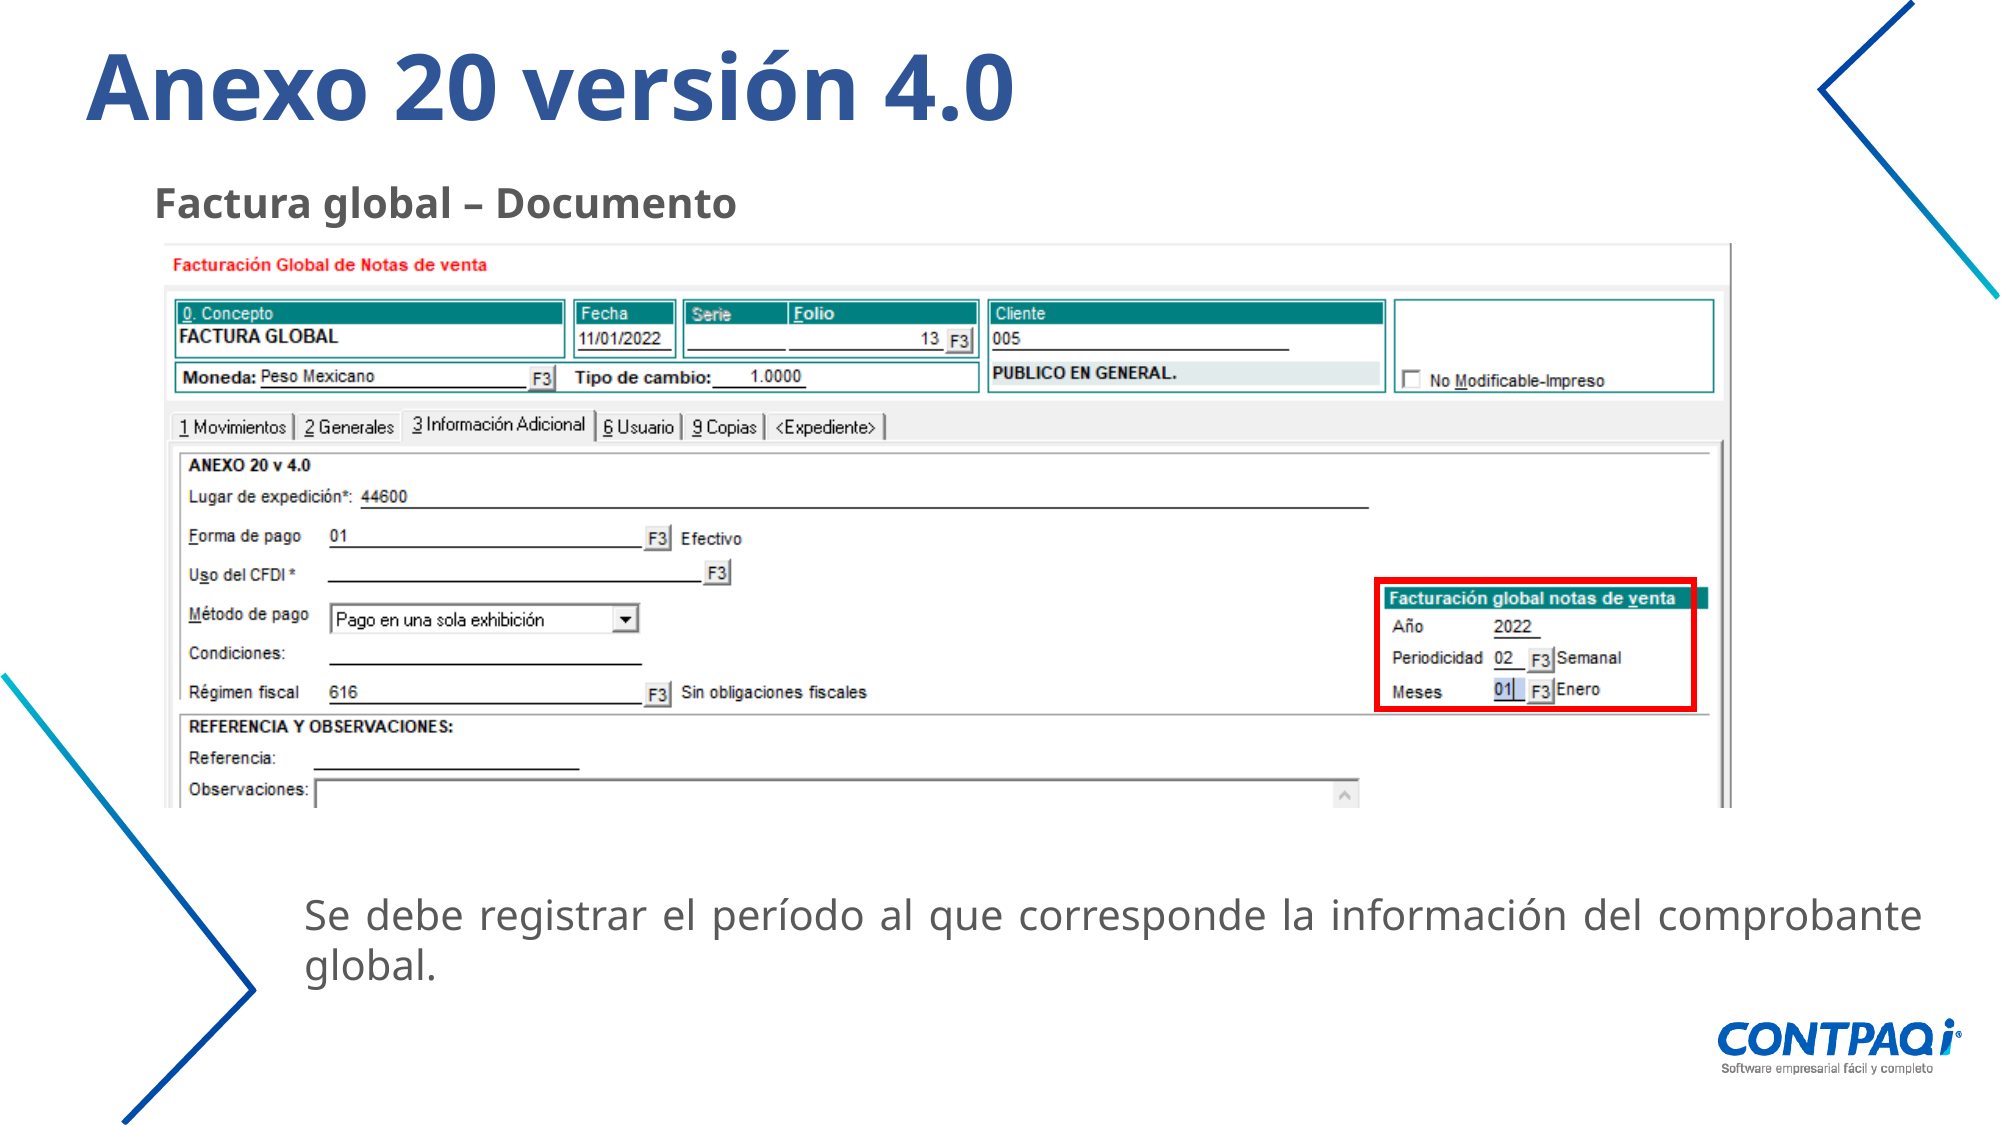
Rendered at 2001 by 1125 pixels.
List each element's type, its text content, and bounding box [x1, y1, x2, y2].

text_box Factura global – Documento [139, 169, 1861, 235]
text_box Se debe registrar el período al que corresponde la información del comprobante global. [289, 881, 1939, 996]
picture [1816, 0, 2000, 300]
title Anexo 20 versión 4.0 [71, 19, 1372, 162]
picture [1718, 1018, 1962, 1075]
picture [0, 243, 1735, 1125]
